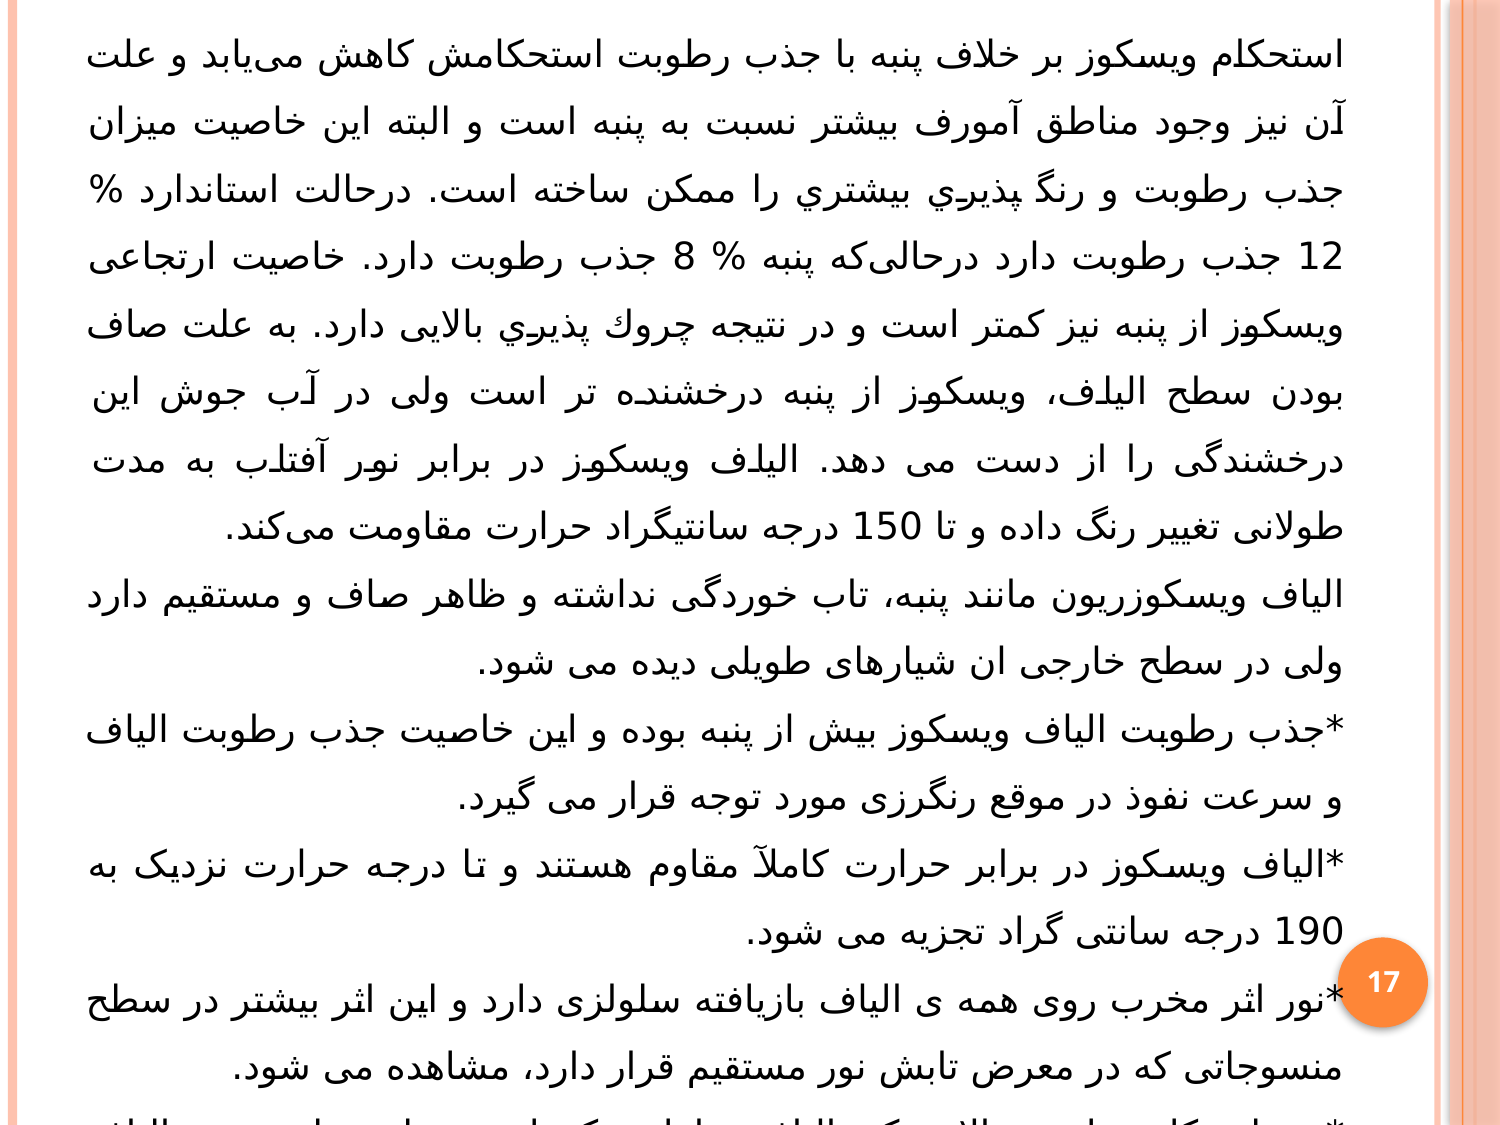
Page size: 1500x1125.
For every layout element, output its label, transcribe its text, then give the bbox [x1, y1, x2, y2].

text_box اﺳﺘﺤﮑﺎم ویسکوز ﺑﺮ ﺧﻼف ﭘﻨﺒﻪ ﺑﺎ ﺟﺬب رﻃﻮﺑﺖ اﺳﺘﺤﮑﺎﻣﺶ ﮐﺎﻫﺶ ﻣﯽﯾﺎﺑﺪ و ﻋﻠﺖ آن ﻧﯿﺰ وﺟﻮد ﻣﻨﺎﻃﻖ آﻣﻮرف ﺑﯿﺸﺘﺮ ﻧﺴﺒﺖ ﺑﻪ ﭘﻨﺒﻪ اﺳﺖ و اﻟﺒﺘﻪ اﯾﻦ ﺧﺎﺻﯿﺖ ﻣﯿﺰان ﺟﺬب رﻃﻮﺑﺖ و رﻧﮕ ﭙﺬﯾﺮي ﺑﯿﺸﺘﺮي را ﻣﻤﮑﻦ ﺳﺎﺧﺘﻪ اﺳﺖ. درﺣﺎﻟﺖ اﺳﺘﺎﻧﺪارد % 12 ﺟﺬب رﻃﻮﺑﺖ دارد درﺣﺎﻟﯽﮐﻪ ﭘﻨﺒﻪ % 8 ﺟﺬب رﻃﻮﺑﺖ دارد. ﺧﺎﺻﯿﺖ ارﺗﺠﺎﻋﯽ وﯾﺴﮑﻮز از ﭘﻨﺒﻪ ﻧﯿﺰ ﮐﻤﺘﺮ اﺳﺖ و در ﻧﺘﯿﺠﻪ ﭼﺮوك ﭘﺬﯾﺮي ﺑﺎﻻﯾﯽ دارد. ﺑﻪ ﻋﻠﺖ ﺻﺎف ﺑﻮدن ﺳﻄﺢ اﻟﯿﺎف، وﯾﺴﮑﻮز از ﭘﻨﺒﻪ درﺧﺸﻨﺪه ﺗﺮ اﺳﺖ وﻟﯽ در آب ﺟﻮش اﯾﻦ درﺧﺸﻨﺪﮔﯽ را از دﺳﺖ ﻣﯽ دﻫﺪ. اﻟﯿﺎف وﯾﺴﮑﻮز در ﺑﺮاﺑﺮ ﻧﻮر آﻓﺘﺎب ﺑﻪ ﻣﺪت ﻃﻮﻻﻧﯽ ﺗﻐﯿﯿﺮ رﻧﮓ داده و ﺗﺎ 150 درﺟﻪ ﺳﺎﻧﺘﯿﮕﺮاد ﺣﺮارت ﻣﻘﺎوﻣﺖ ﻣﯽﮐﻨﺪ. الیاف ویسکوزریون مانند پنبه، تاب خوردگی نداشته و ظاهر صاف و مستقیم دارد ولی در سطح خارجی ان شیارهای طویلی دیده می شود. *جذب رطوبت الیاف ویسکوز بیش از پنبه بوده و این خاصیت جذب رطوبت الیاف و سرعت نفوذ در موقع رنگرزی مورد توجه قرار می گیرد. *الیاف ویسکوز در برابر حرارت کاملآ مقاوم هستند و تا درجه حرارت نزدیک به 190 درجه سانتی گراد تجزیه می شود. *نور اثر مخرب روی همه ی الیاف بازیافته سلولزی دارد و این اثر بیشتر در سطح منسوجاتی که در معرض تابش نور مستقیم قرار دارد، مشاهده می شود. *به طور کلی خاصیت الاستیکی الیاف سلولزی کم است و این خاصیت در الیاف ویسکوزریون بسیار کمتر بوده و حتی از الیاف پنبه هم خاصیت ارتجاعی کمتری دارد. [70, 0, 1360, 1125]
slide_number 17 [1360, 940, 1434, 1027]
